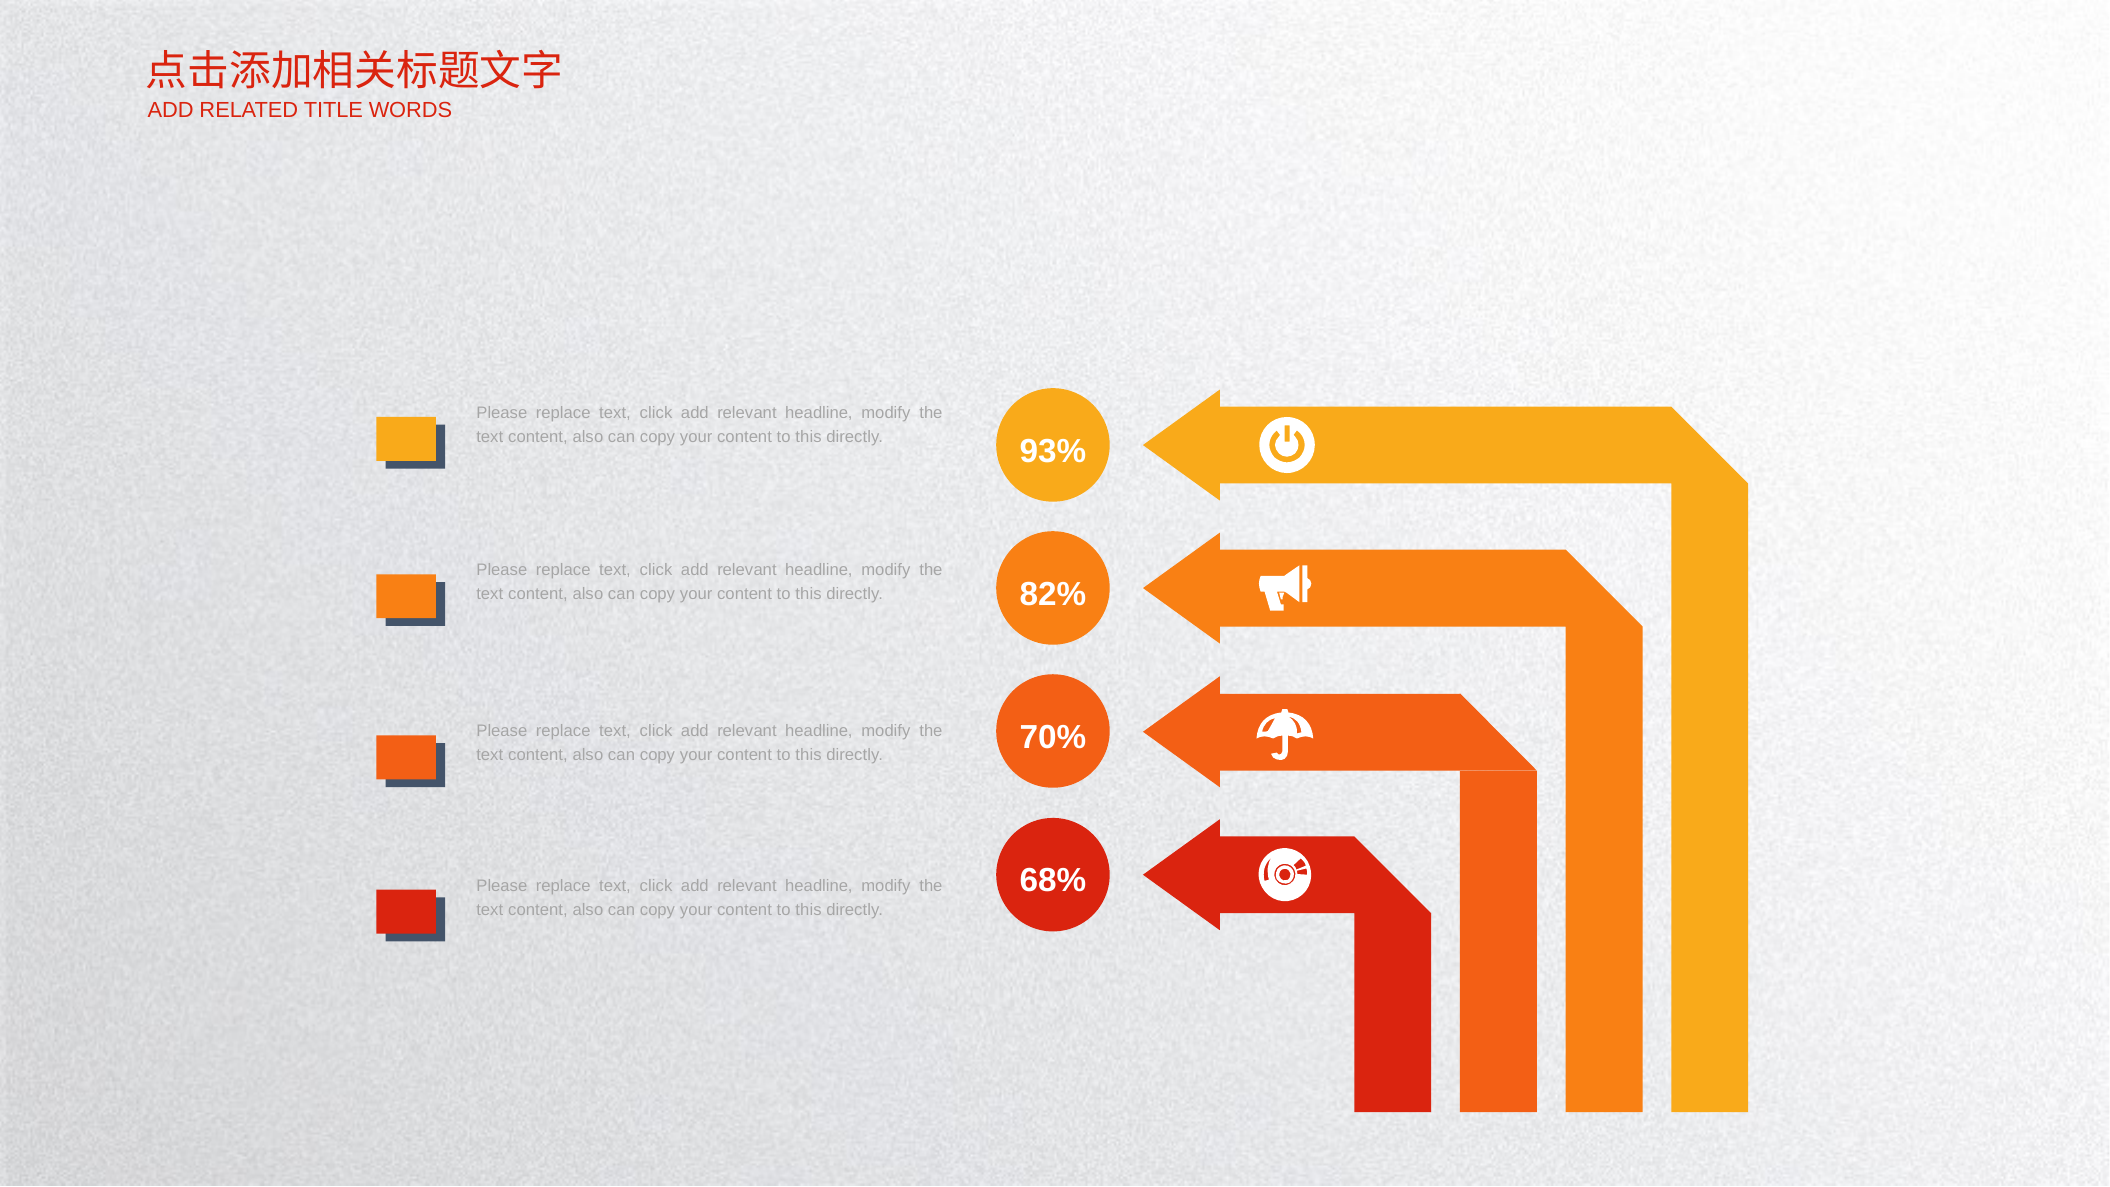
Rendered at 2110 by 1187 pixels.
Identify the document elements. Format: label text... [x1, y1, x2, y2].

text_box Please replace text, click add relevant headline, modify the text content, also can copy your content to this directly. [461, 863, 959, 926]
picture [0, 0, 2110, 1186]
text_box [1142, 389, 1749, 1112]
text_box Please replace text, click add relevant headline, modify the text content, also can copy your content to this directly. [461, 547, 959, 611]
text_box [376, 574, 446, 626]
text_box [1142, 819, 1432, 1112]
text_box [376, 889, 446, 942]
text_box Please replace text, click add relevant headline, modify the text content, also can copy your content to this directly. [461, 390, 959, 453]
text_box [996, 817, 1110, 932]
text_box Please replace text, click add relevant headline, modify the text content, also can copy your content to this directly. [461, 708, 959, 772]
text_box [996, 674, 1110, 788]
text_box ADD RELATED TITLE WORDS [147, 96, 453, 123]
text_box 点击添加相关标题文字 [145, 43, 564, 95]
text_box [996, 388, 1110, 502]
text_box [376, 735, 446, 788]
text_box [996, 531, 1110, 645]
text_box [376, 416, 446, 469]
